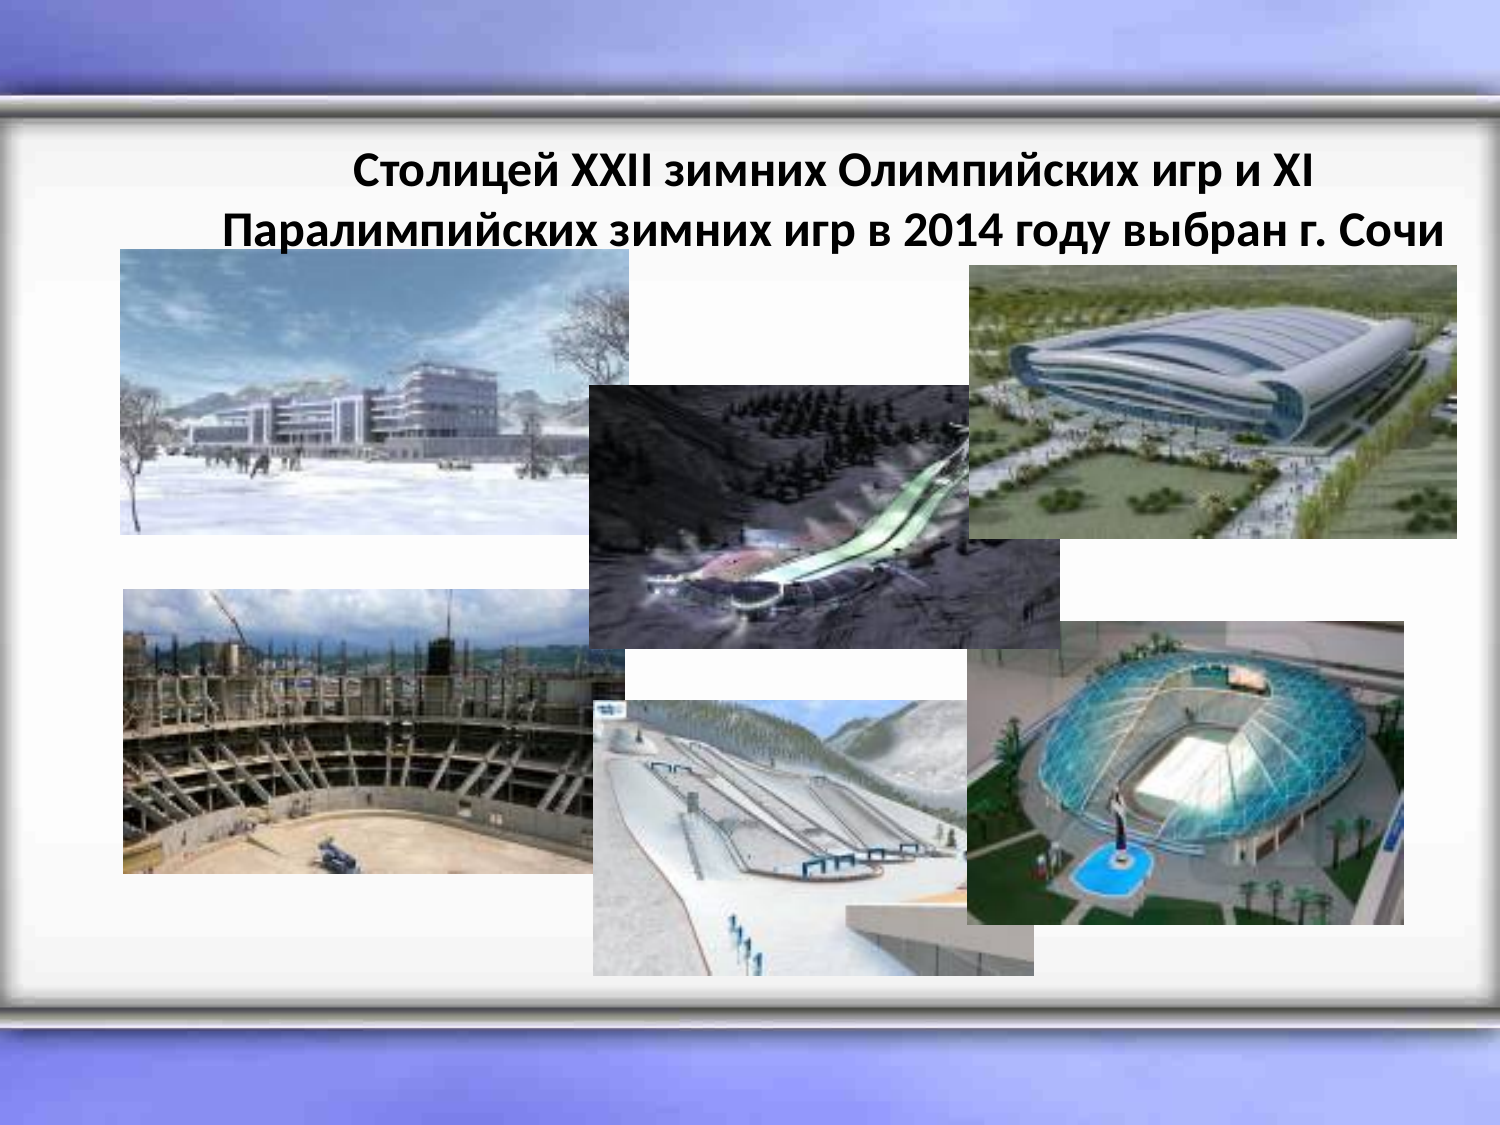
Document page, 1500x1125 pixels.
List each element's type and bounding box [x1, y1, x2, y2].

list [0, 0, 1500, 1125]
picture [120, 249, 1458, 977]
